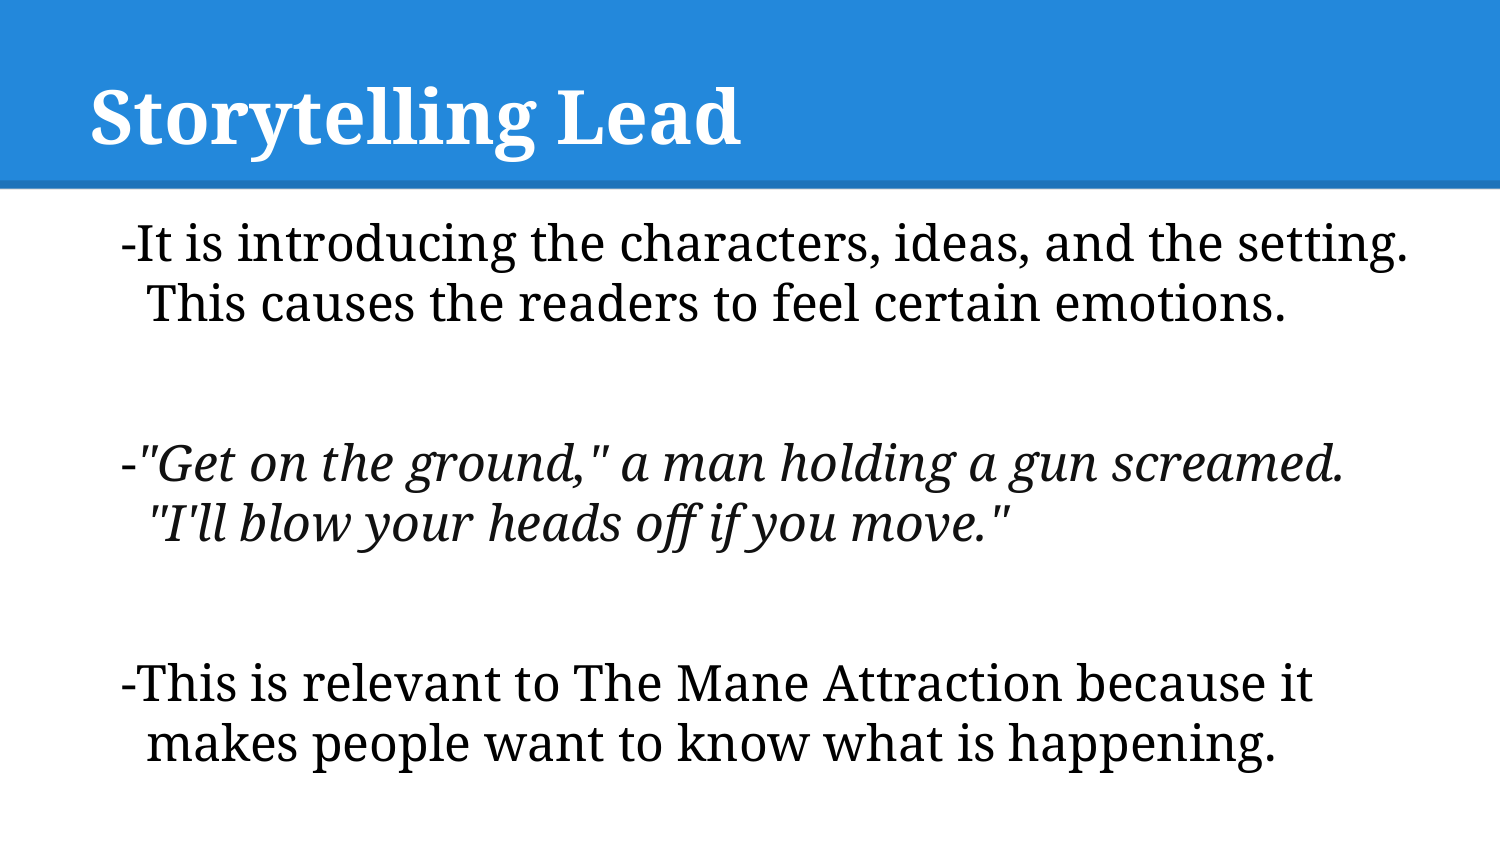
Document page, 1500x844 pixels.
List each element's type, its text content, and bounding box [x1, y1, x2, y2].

title Storytelling Lead [75, 33, 1425, 175]
list -It is introducing the characters, ideas, and the setting. This causes the readers to feel certain emotions. -"Get on the ground," a man holding a gun screamed. "I'll blow your heads off if you move." -This is relevant to The Mane Attraction because it makes people want to know what is happening. [75, 196, 1425, 808]
